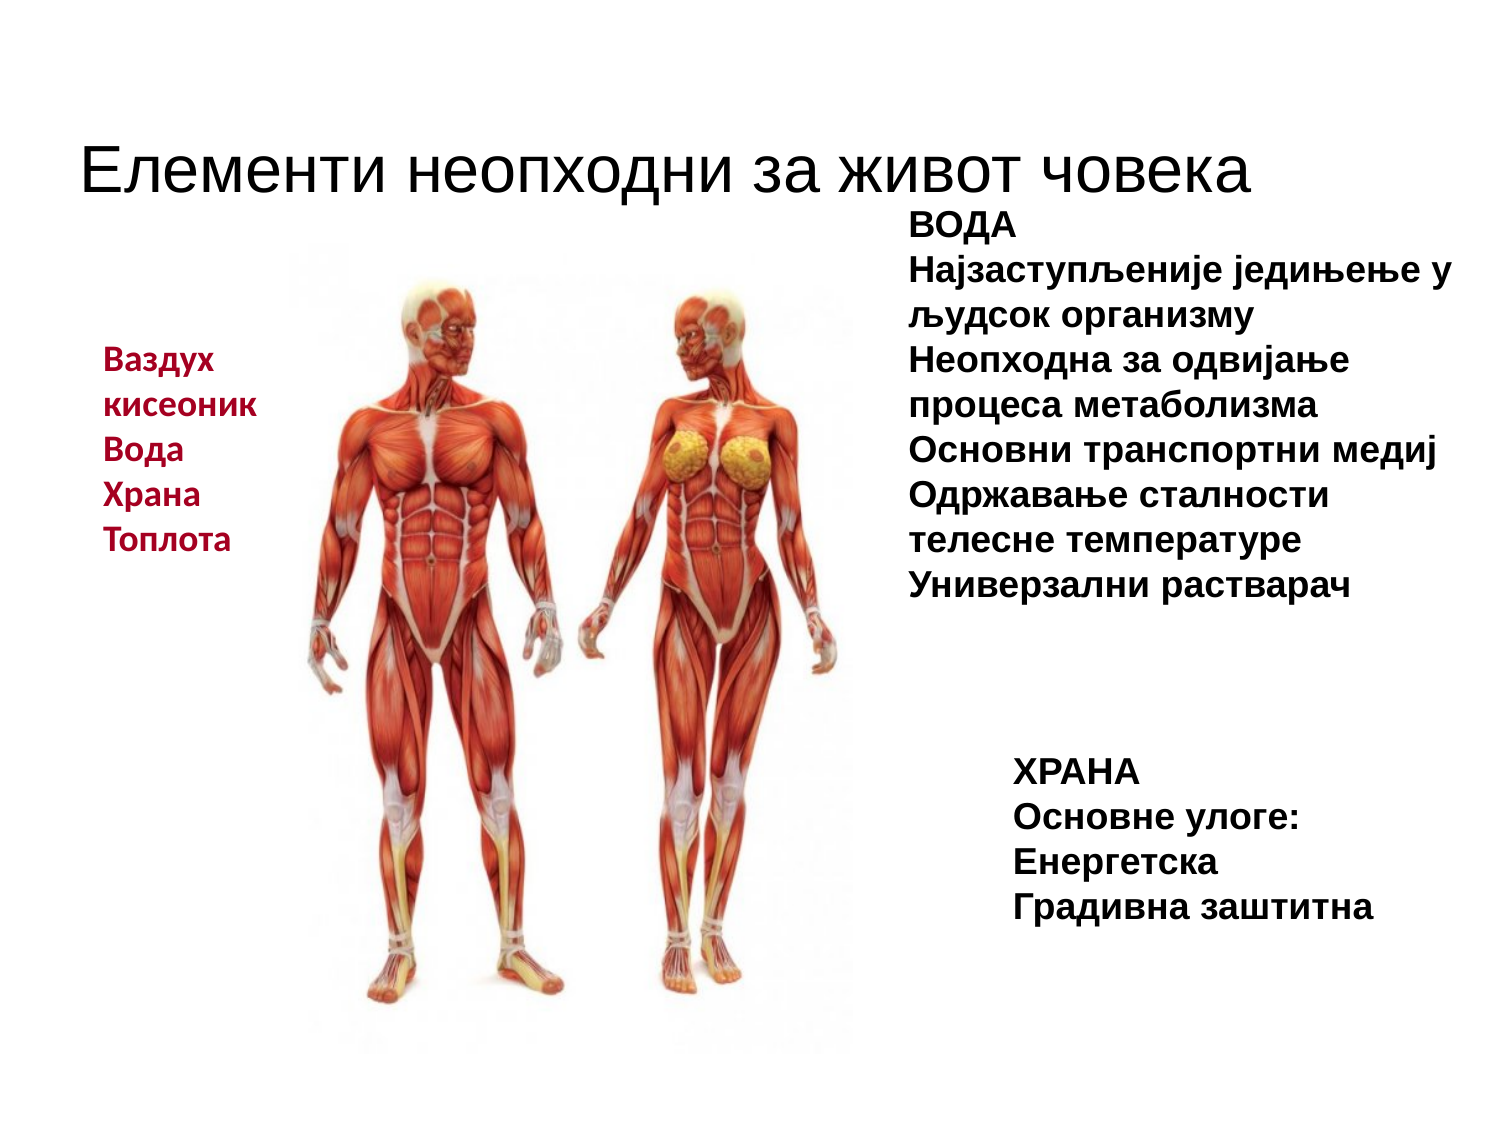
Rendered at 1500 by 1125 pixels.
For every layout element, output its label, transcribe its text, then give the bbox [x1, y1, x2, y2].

picture [288, 243, 853, 1054]
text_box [879, 192, 1500, 654]
text_box Ваздух кисеоник Вода Храна Топлота [88, 326, 283, 566]
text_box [811, 739, 1500, 1067]
text_box Елементи неопходни за живот човека [64, 118, 1284, 213]
